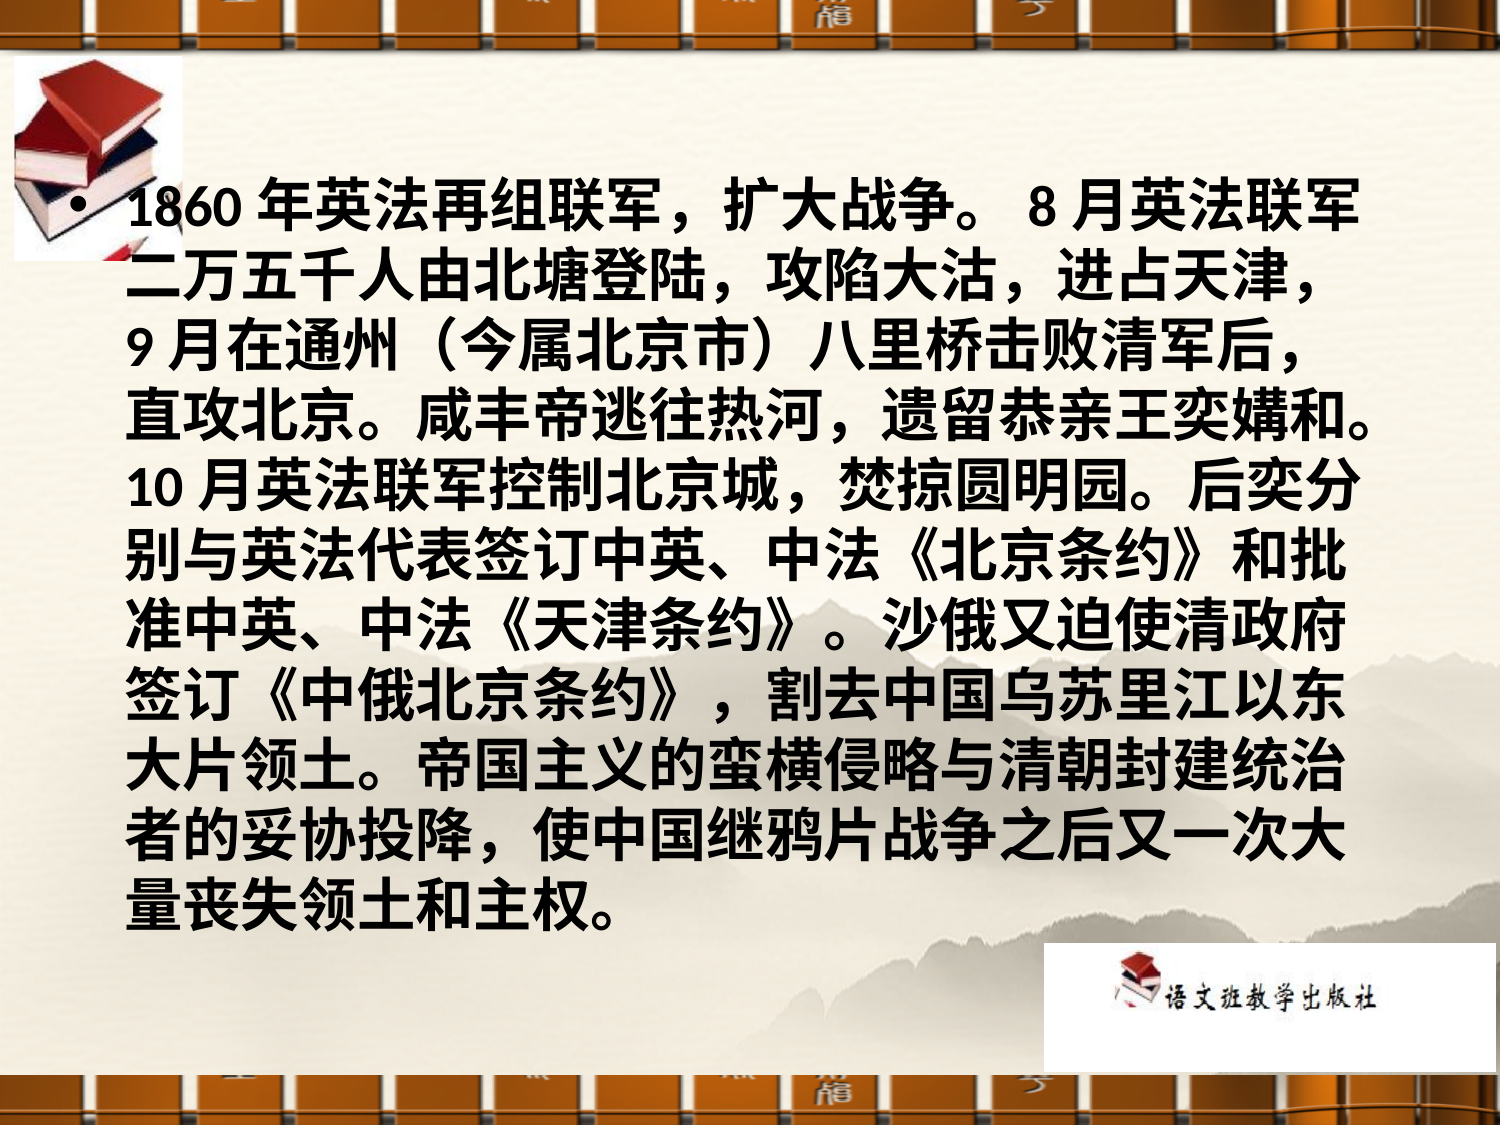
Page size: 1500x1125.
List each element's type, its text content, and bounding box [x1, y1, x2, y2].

list 1860年英法再组联军，扩大战争。8月英法联军二万五千人由北塘登陆，攻陷大沽，进占天津，9月在通州（今属北京市）八里桥击败清军后，直攻北京。咸丰帝逃往热河，遗留恭亲王奕媾和。10月英法联军控制北京城，焚掠圆明园。后奕分别与英法代表签订中英、中法《北京条约》和批准中英、中法《天津条约》。沙俄又迫使清政府签订《中俄北京条约》，割去中国乌苏里江以东大片领土。帝国主义的蛮横侵略与清朝封建统治者的妥协投降，使中国继鸦片战争之后又一次大量丧失领土和主权。 [53, 160, 1404, 965]
picture [0, 0, 1500, 1125]
